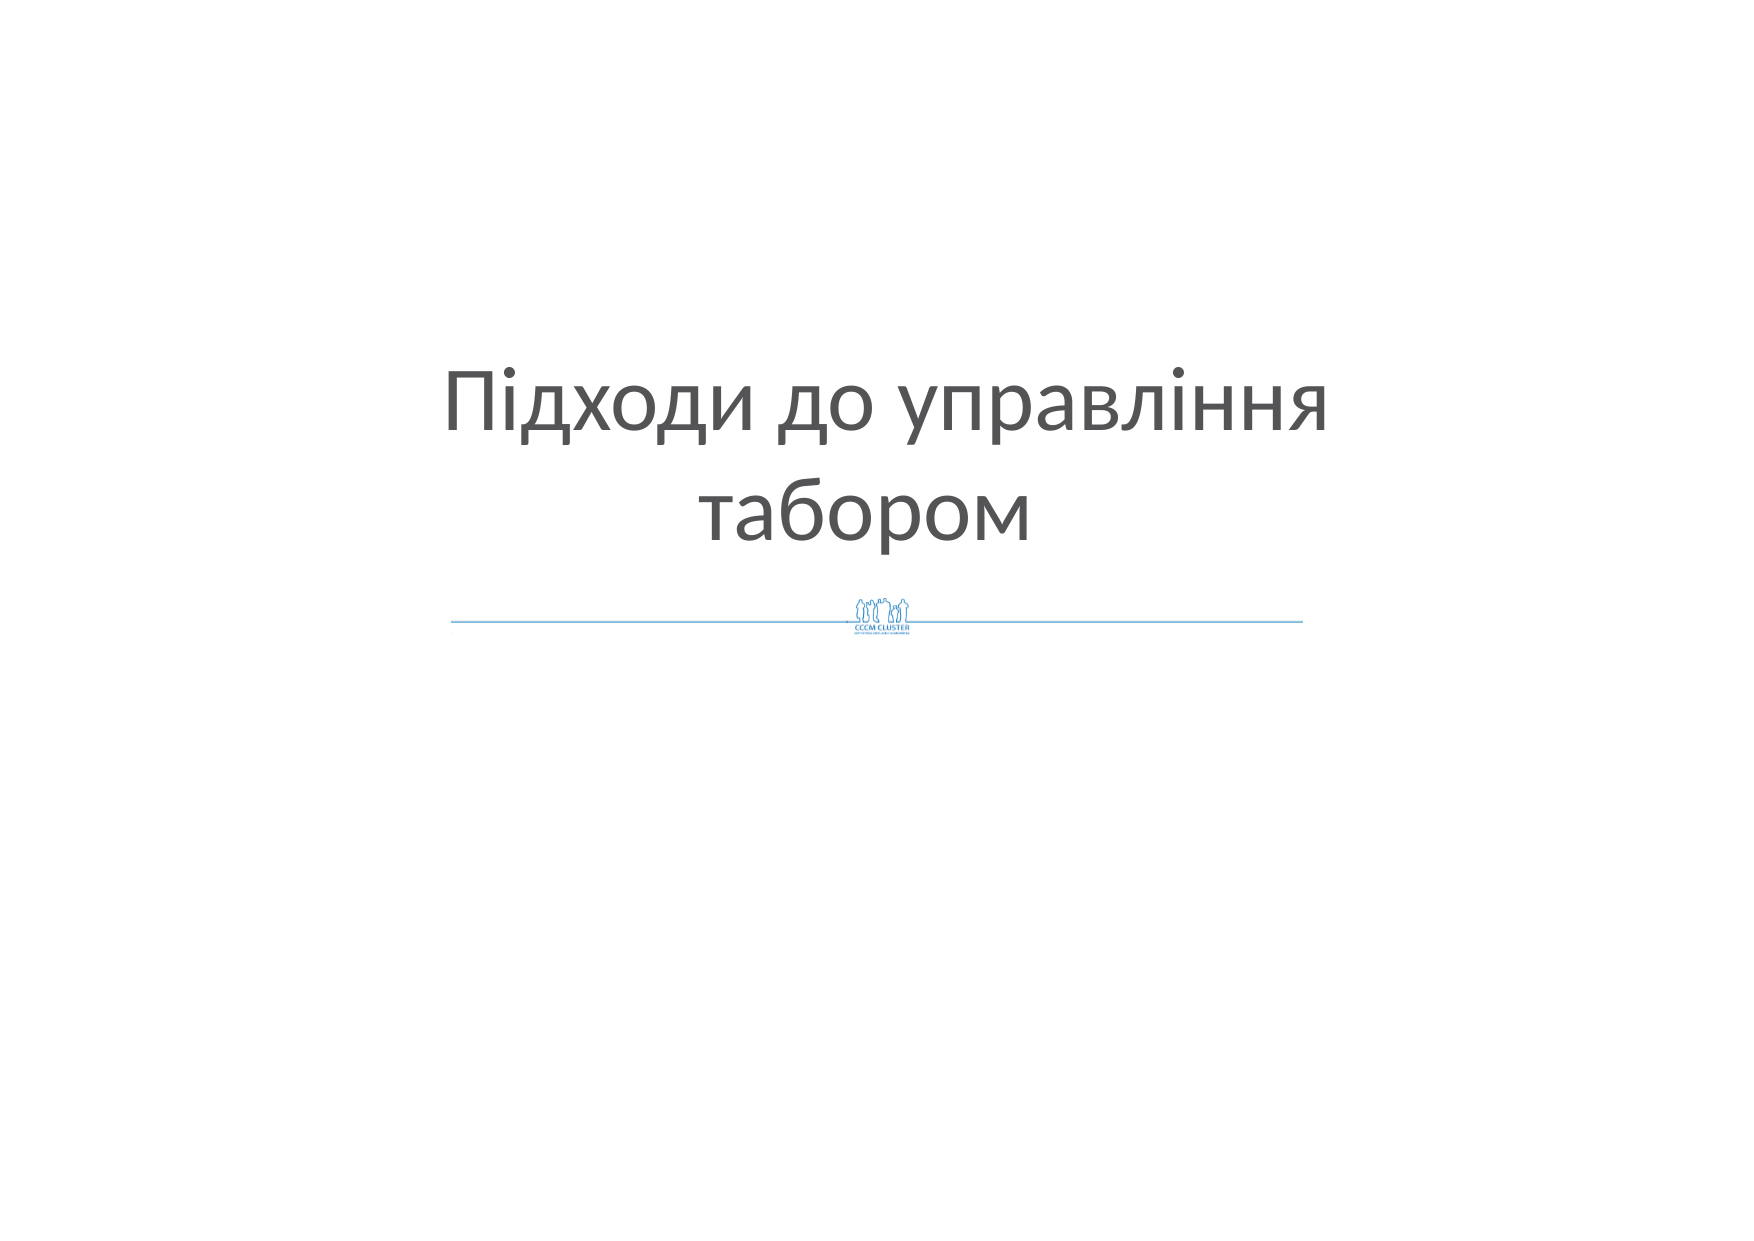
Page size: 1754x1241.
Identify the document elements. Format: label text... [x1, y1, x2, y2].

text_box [451, 598, 1303, 635]
text_box Підходи до управління табором [302, 331, 1472, 581]
